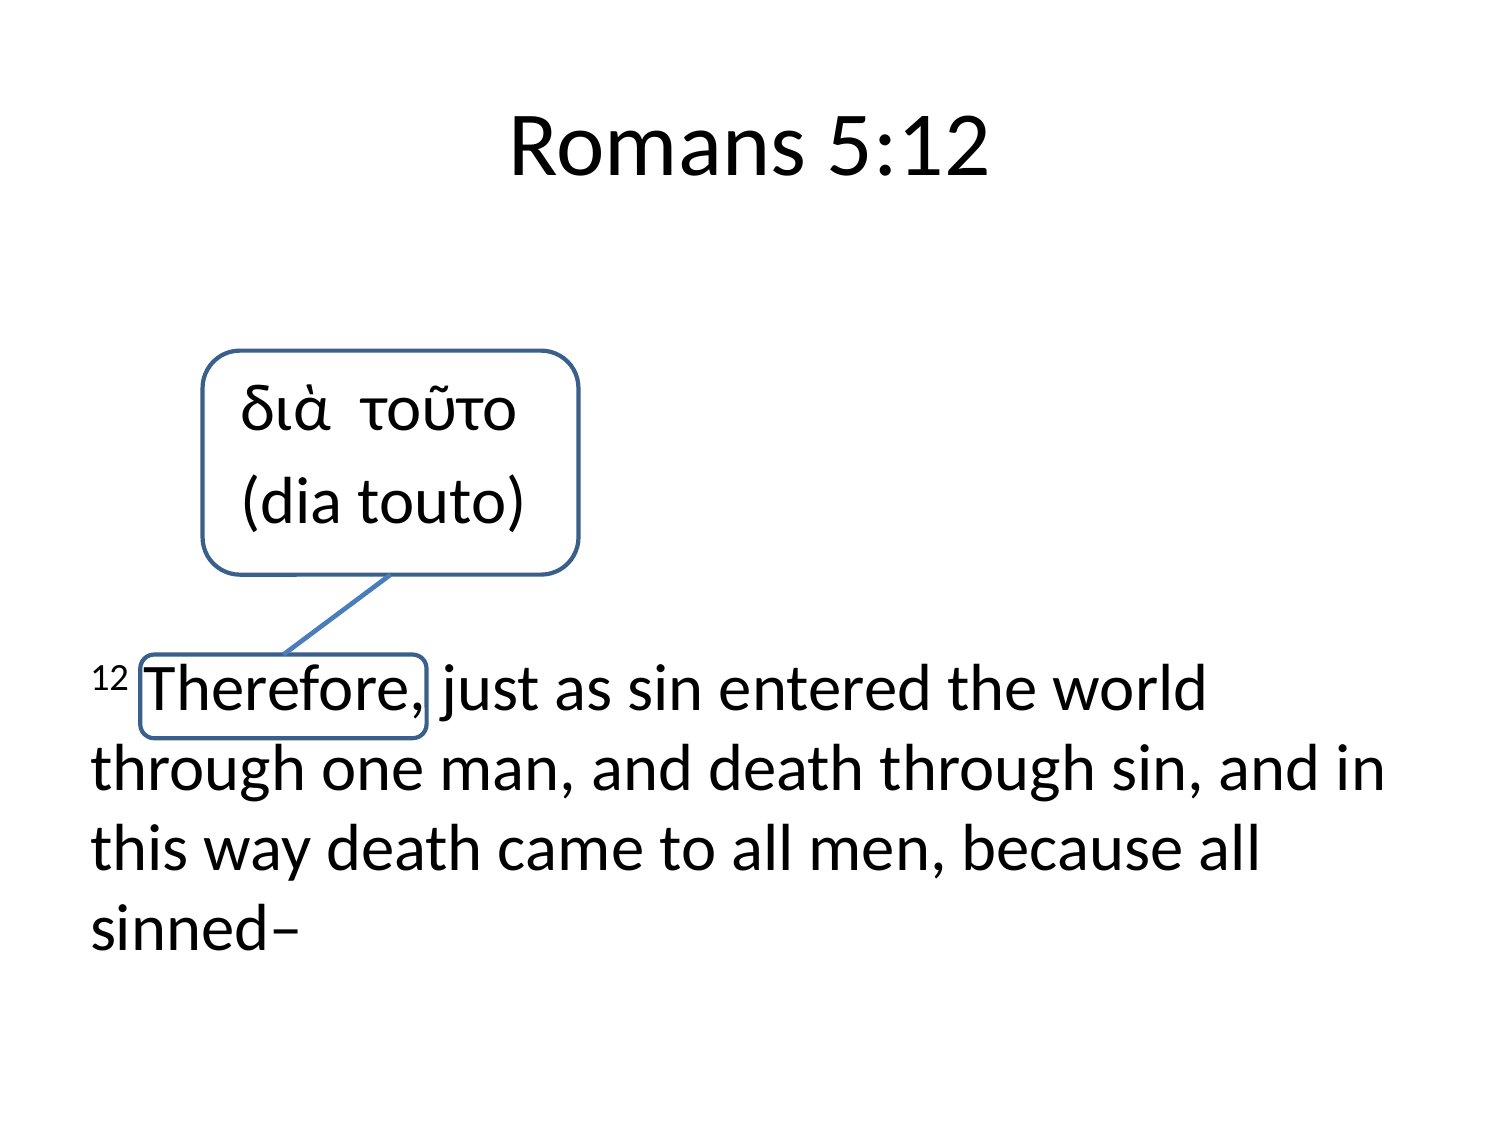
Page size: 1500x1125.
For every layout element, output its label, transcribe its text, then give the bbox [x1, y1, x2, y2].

text_box [138, 652, 429, 741]
text_box [200, 348, 581, 577]
list διὰ τοῦτο (dia touto) 12 Therefore, just as sin entered the world through one man, and death through sin, and in this way death came to all men, because all sinned– [75, 262, 1425, 1005]
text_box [283, 574, 391, 655]
title Romans 5:12 [75, 45, 1425, 233]
